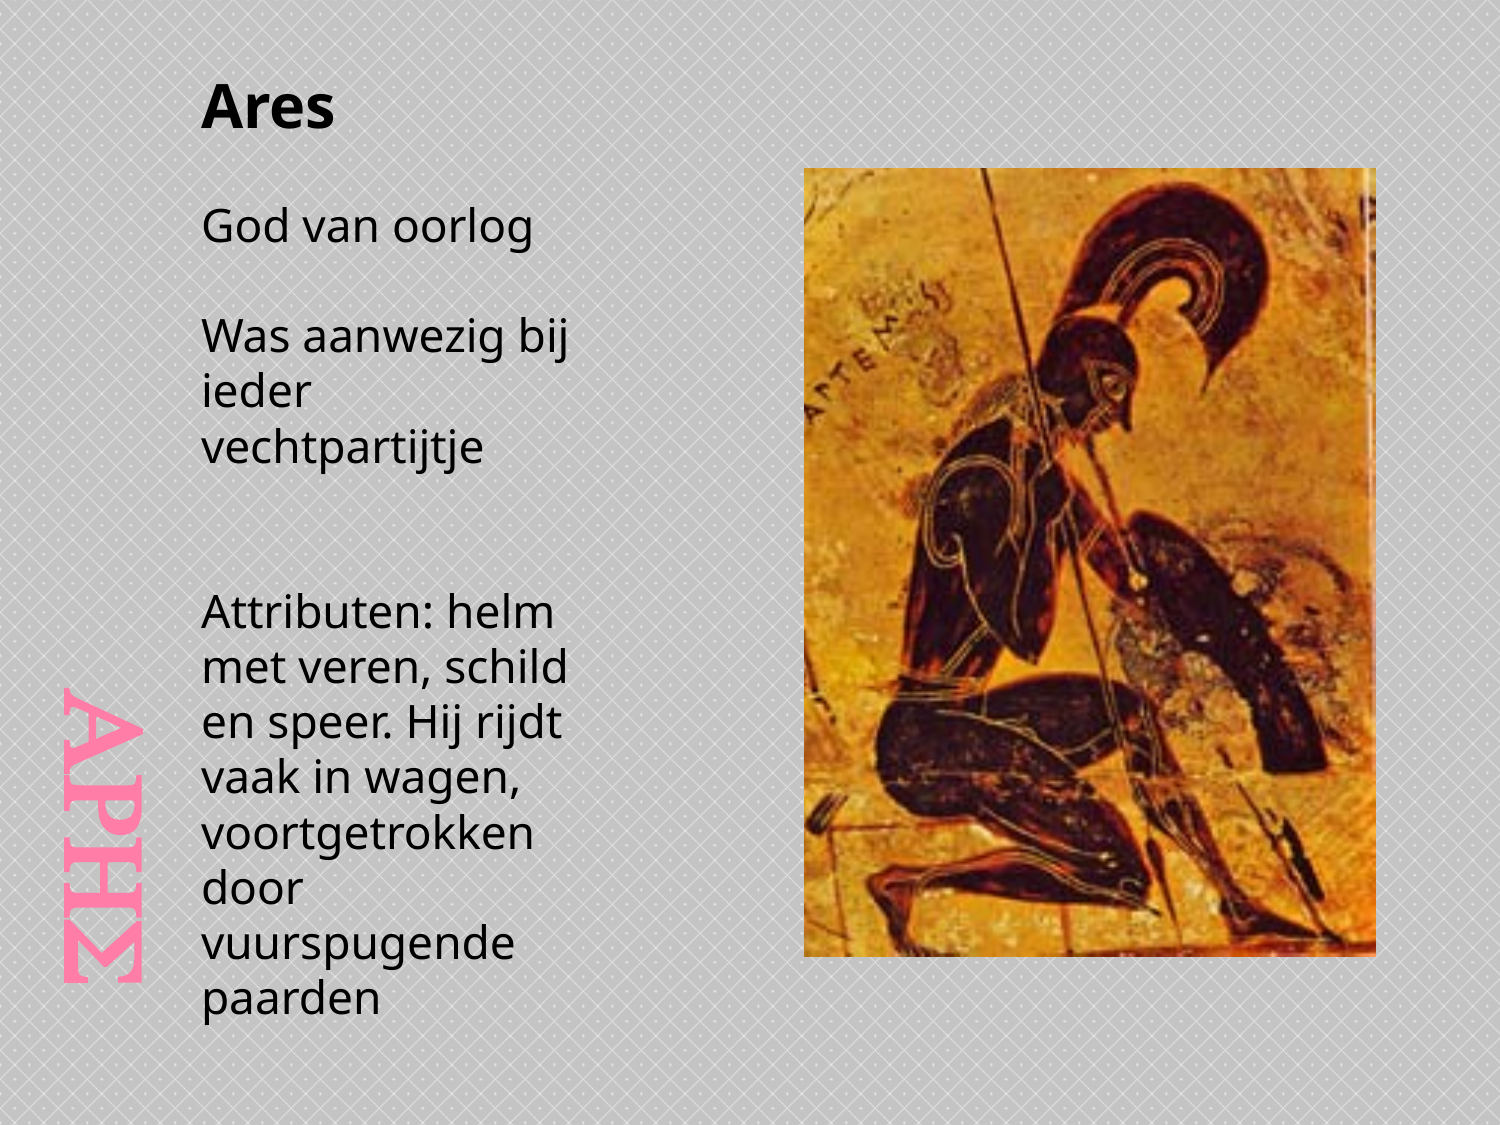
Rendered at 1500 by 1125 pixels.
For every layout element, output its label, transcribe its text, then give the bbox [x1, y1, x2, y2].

title arhs [36, 60, 186, 1036]
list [803, 168, 1377, 958]
list Ares God van oorlog Was aanwezig bij ieder vechtpartijtje Attributen: helm met veren, schild en speer. Hij rijdt vaak in wagen, voortgetrokken door vuurspugende paarden [186, 60, 621, 1036]
